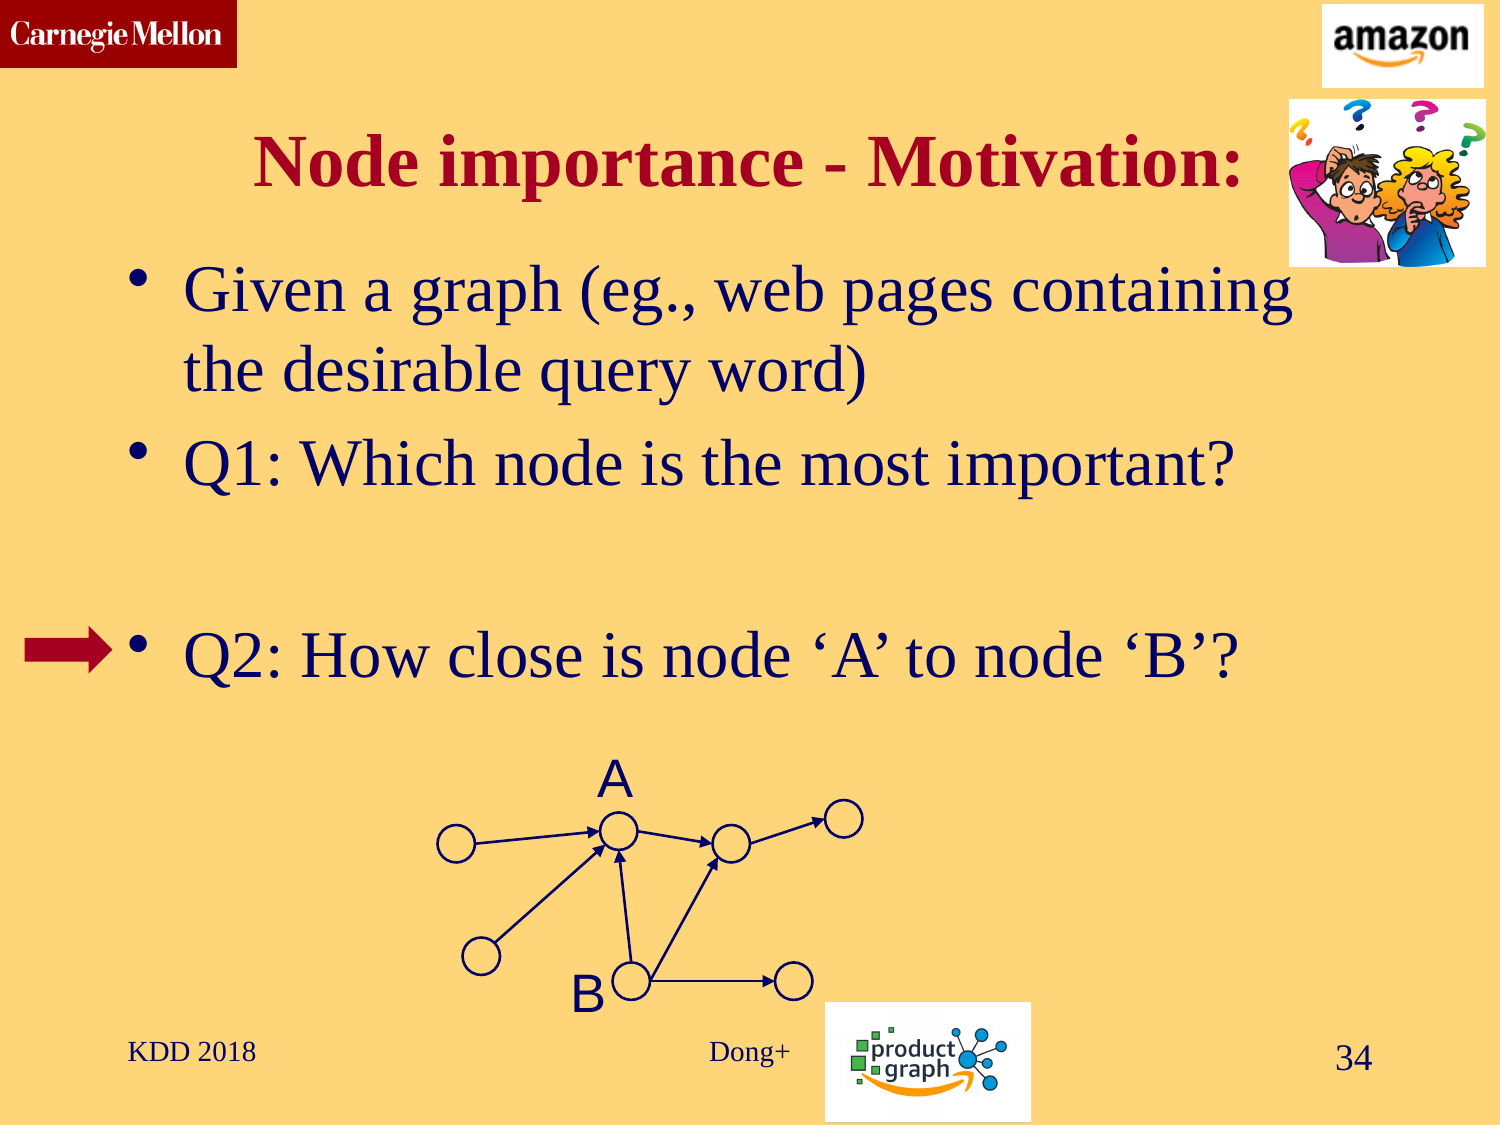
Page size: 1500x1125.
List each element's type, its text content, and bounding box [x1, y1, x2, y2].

text_box [713, 825, 749, 863]
text_box [24, 625, 113, 674]
list Given a graph (eg., web pages containing the desirable query word) Q1: Which node is the most important? Q2: How close is node ‘A’ to node ‘B’? [112, 237, 1388, 1001]
text_box [462, 937, 501, 976]
text_box [622, 962, 649, 1000]
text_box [638, 830, 712, 844]
slide_number 34 [1074, 1024, 1388, 1101]
footer Dong+ [512, 1024, 988, 1101]
picture [0, 0, 237, 68]
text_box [651, 858, 719, 980]
text_box B [555, 950, 622, 1031]
text_box [650, 982, 762, 990]
picture [1289, 99, 1486, 267]
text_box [476, 830, 599, 844]
title Node importance - Motivation: [112, 99, 1288, 213]
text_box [618, 849, 632, 963]
picture [1322, 4, 1484, 88]
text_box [750, 818, 824, 844]
text_box [437, 825, 474, 863]
slide_number KDD 2018 [112, 1024, 426, 1101]
text_box A [582, 735, 649, 816]
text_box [494, 845, 606, 942]
text_box [600, 816, 638, 850]
text_box [825, 800, 863, 838]
text_box [775, 962, 813, 1000]
